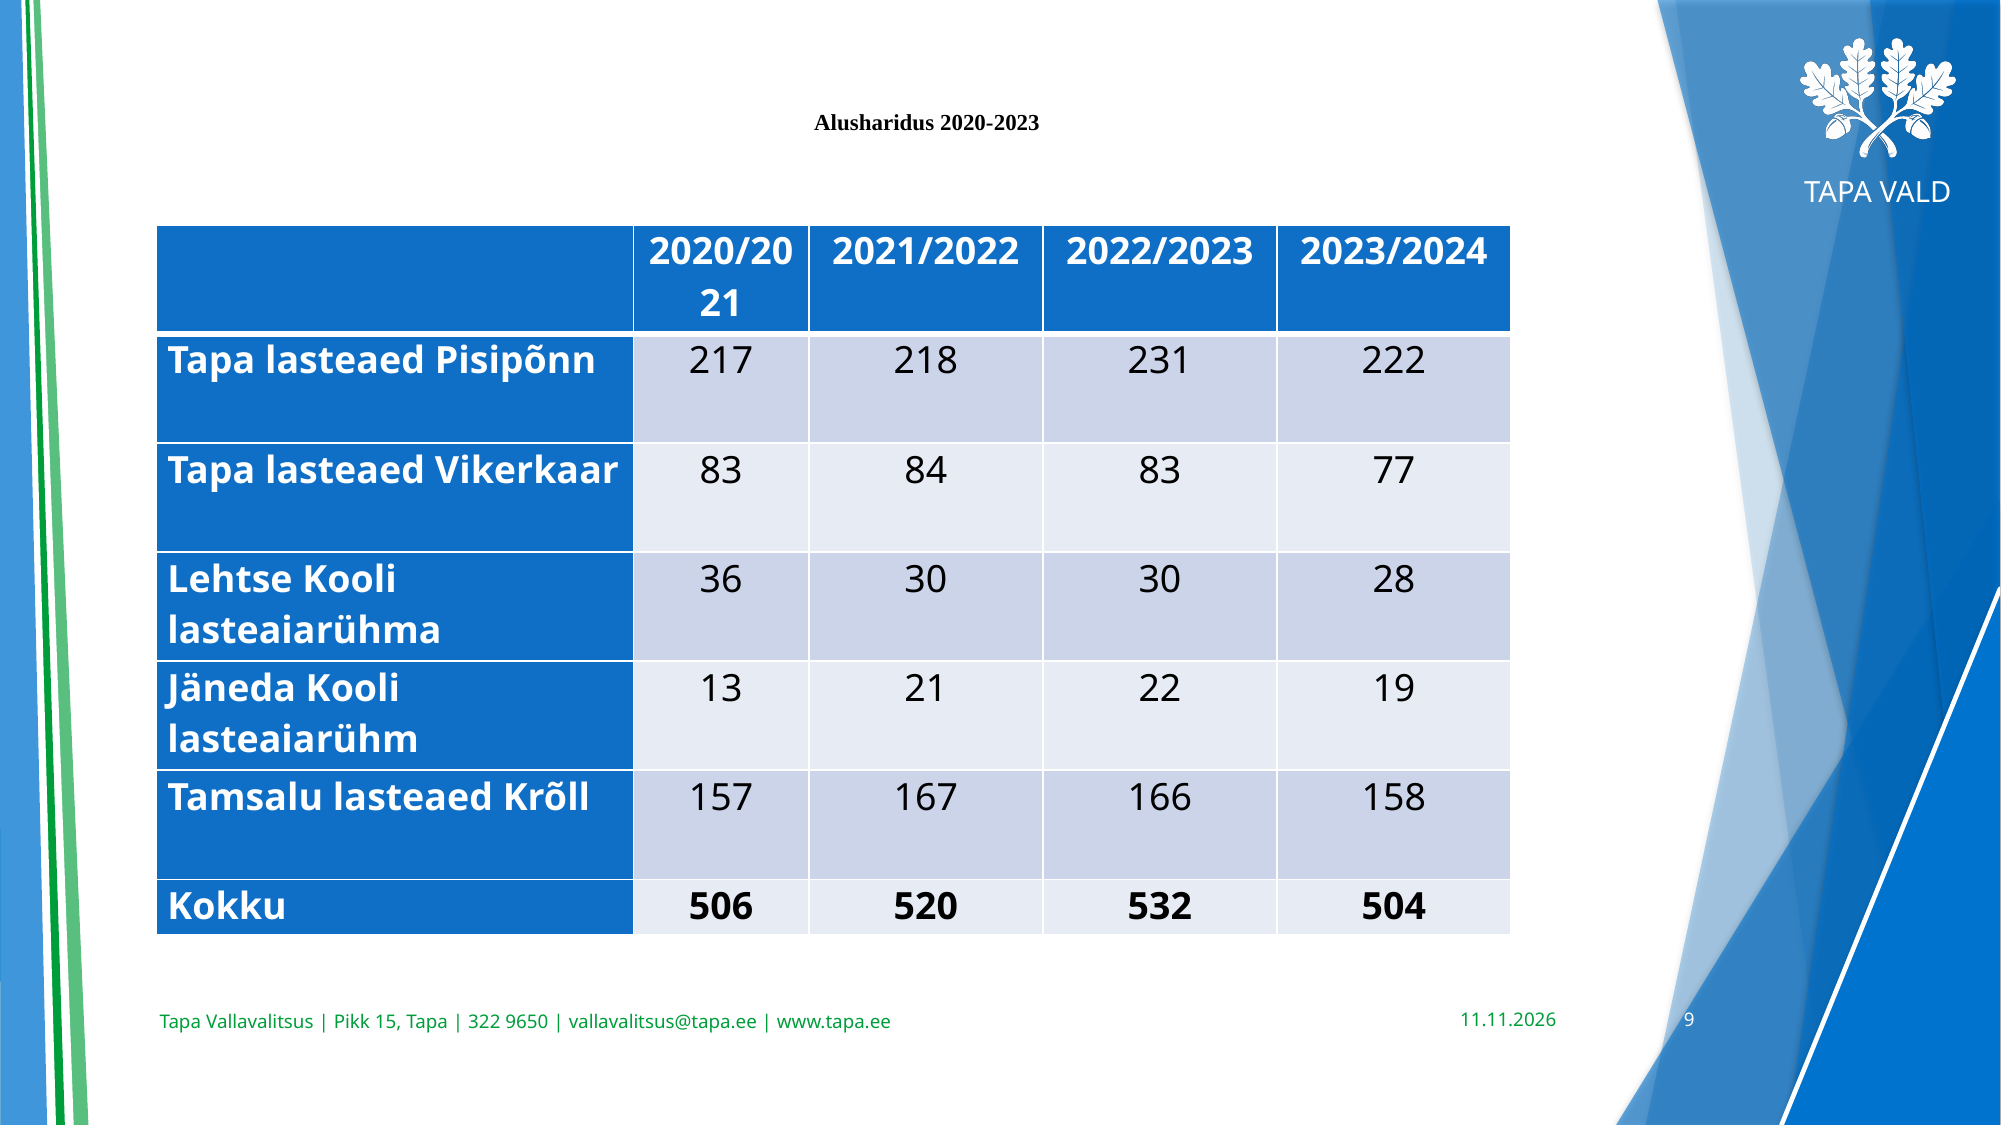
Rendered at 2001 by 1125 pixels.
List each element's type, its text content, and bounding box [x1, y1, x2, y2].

table_cell 167 [810, 771, 1042, 879]
table_cell 21 [810, 662, 1042, 769]
table_cell 157 [634, 771, 808, 879]
footer Tapa Vallavalitsus | Pikk 15, Tapa | 322 9650 | vallavalitsus@tapa.ee | www.tapa.ee [144, 992, 1396, 1053]
table_cell 36 [634, 553, 808, 660]
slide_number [1421, 990, 1572, 1051]
table_header 2020/2021 [634, 226, 808, 331]
table_cell Tapa lasteaed Pisipõnn [157, 337, 633, 442]
table_header 2022/2023 [1044, 226, 1276, 331]
table_cell 83 [1044, 444, 1276, 551]
table_cell 218 [810, 337, 1042, 442]
table_cell Jäneda Kooli lasteaiarühm [157, 662, 633, 769]
table_header 2021/2022 [810, 226, 1042, 331]
table_cell 22 [1044, 662, 1276, 769]
title Alusharidus 2020-2023 [144, 99, 1710, 193]
table_header 2023/2024 [1278, 226, 1510, 331]
table_cell 77 [1278, 444, 1510, 551]
table_cell 222 [1278, 337, 1510, 442]
table_cell 13 [634, 662, 808, 769]
table_cell 217 [634, 337, 808, 442]
table_cell 506 [634, 880, 808, 934]
picture [1800, 38, 1956, 158]
table_cell Tapa lasteaed Vikerkaar [157, 444, 633, 551]
table_header [157, 226, 633, 331]
table_cell 504 [1278, 880, 1510, 934]
table_cell 158 [1278, 771, 1510, 879]
table_cell 30 [1044, 553, 1276, 660]
table_cell 520 [810, 880, 1042, 934]
table_cell Tamsalu lasteaed Krõll [157, 771, 633, 879]
table_cell 166 [1044, 771, 1276, 879]
table_cell Kokku [157, 880, 633, 934]
table_cell 84 [810, 444, 1042, 551]
slide_number 9 [1597, 990, 1710, 1051]
table_cell Lehtse Kooli lasteaiarühma [157, 553, 633, 660]
table_cell 19 [1278, 662, 1510, 769]
table_cell 231 [1044, 337, 1276, 442]
table_cell 532 [1044, 880, 1276, 934]
table_cell 28 [1278, 553, 1510, 660]
table_cell 83 [634, 444, 808, 551]
table_cell 30 [810, 553, 1042, 660]
